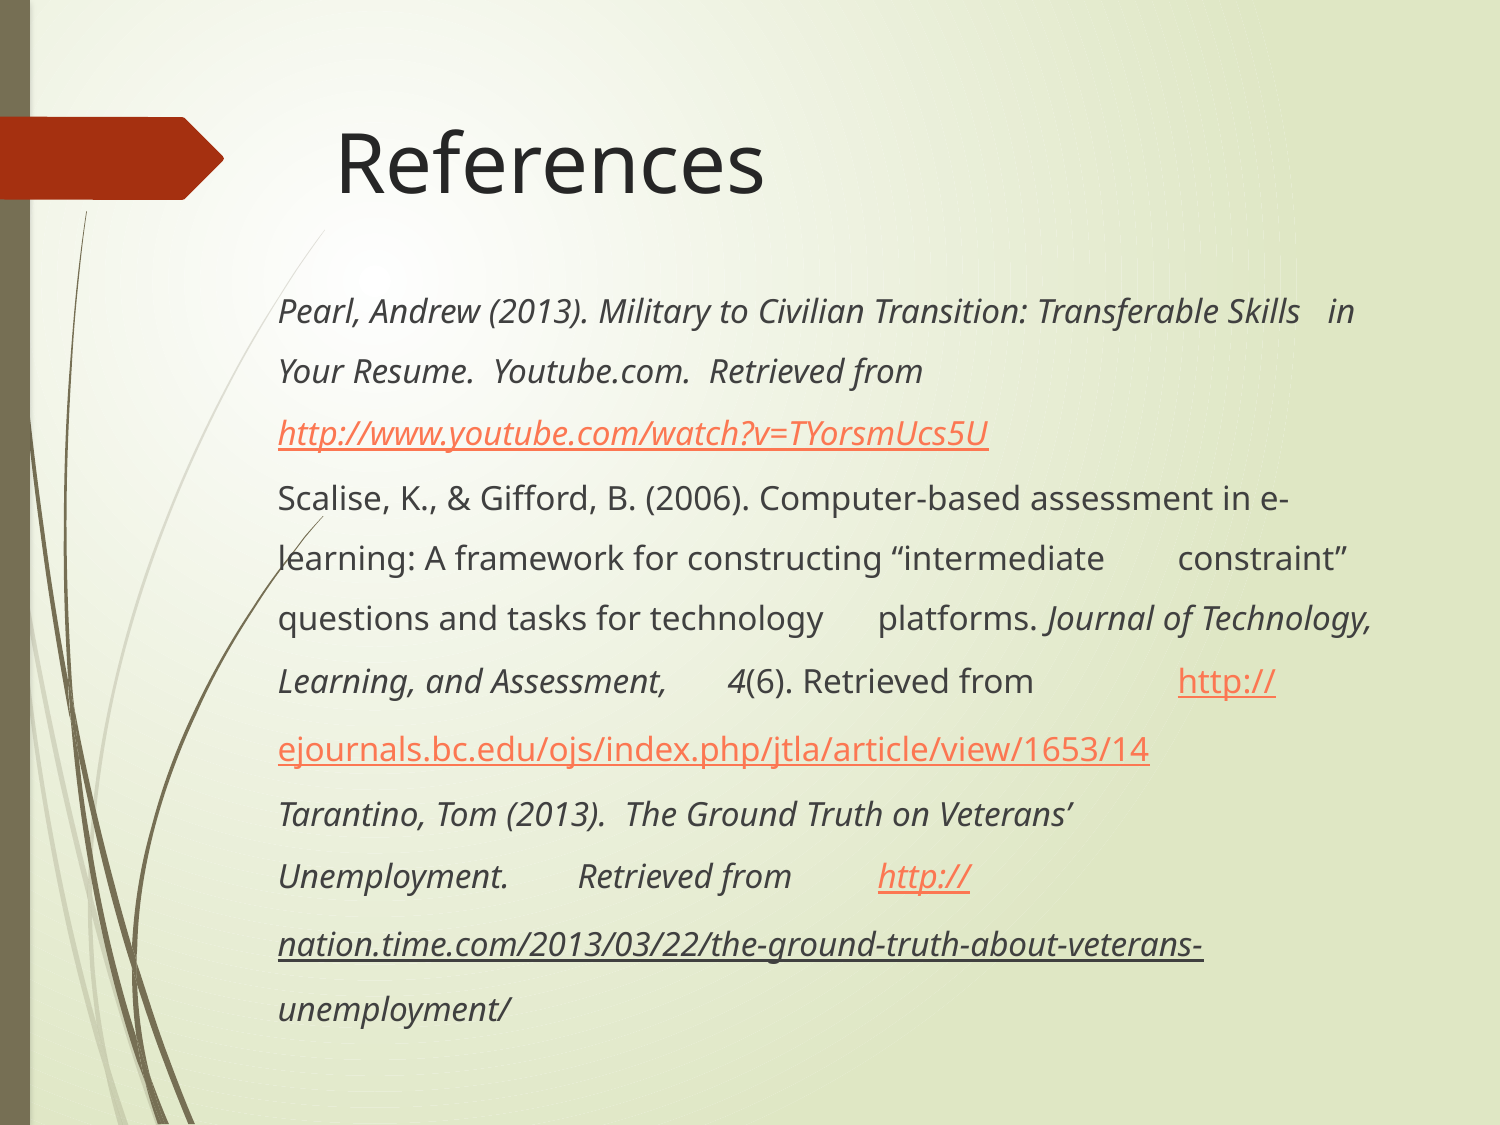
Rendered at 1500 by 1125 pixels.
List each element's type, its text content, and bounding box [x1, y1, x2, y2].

title References [319, 102, 1400, 262]
list Pearl, Andrew (2013). Military to Civilian Transition: Transferable Skills in Your Resume. Youtube.com. Retrieved from http://www.youtube.com/watch?v=TYorsmUcs5U Scalise, K., & Gifford, B. (2006). Computer-based assessment in e- learning: A framework for constructing “intermediate constraint” questions and tasks for technology platforms. Journal of Technology, Learning, and Assessment, 4(6). Retrieved from http://ejournals.bc.edu/ojs/index.php/jtla/article/view/1653/14 Tarantino, Tom (2013). The Ground Truth on Veterans’ Unemployment. Retrieved from http://nation.time.com/2013/03/22/the-ground-truth- about- veterans-unemployment/ [262, 262, 1400, 970]
